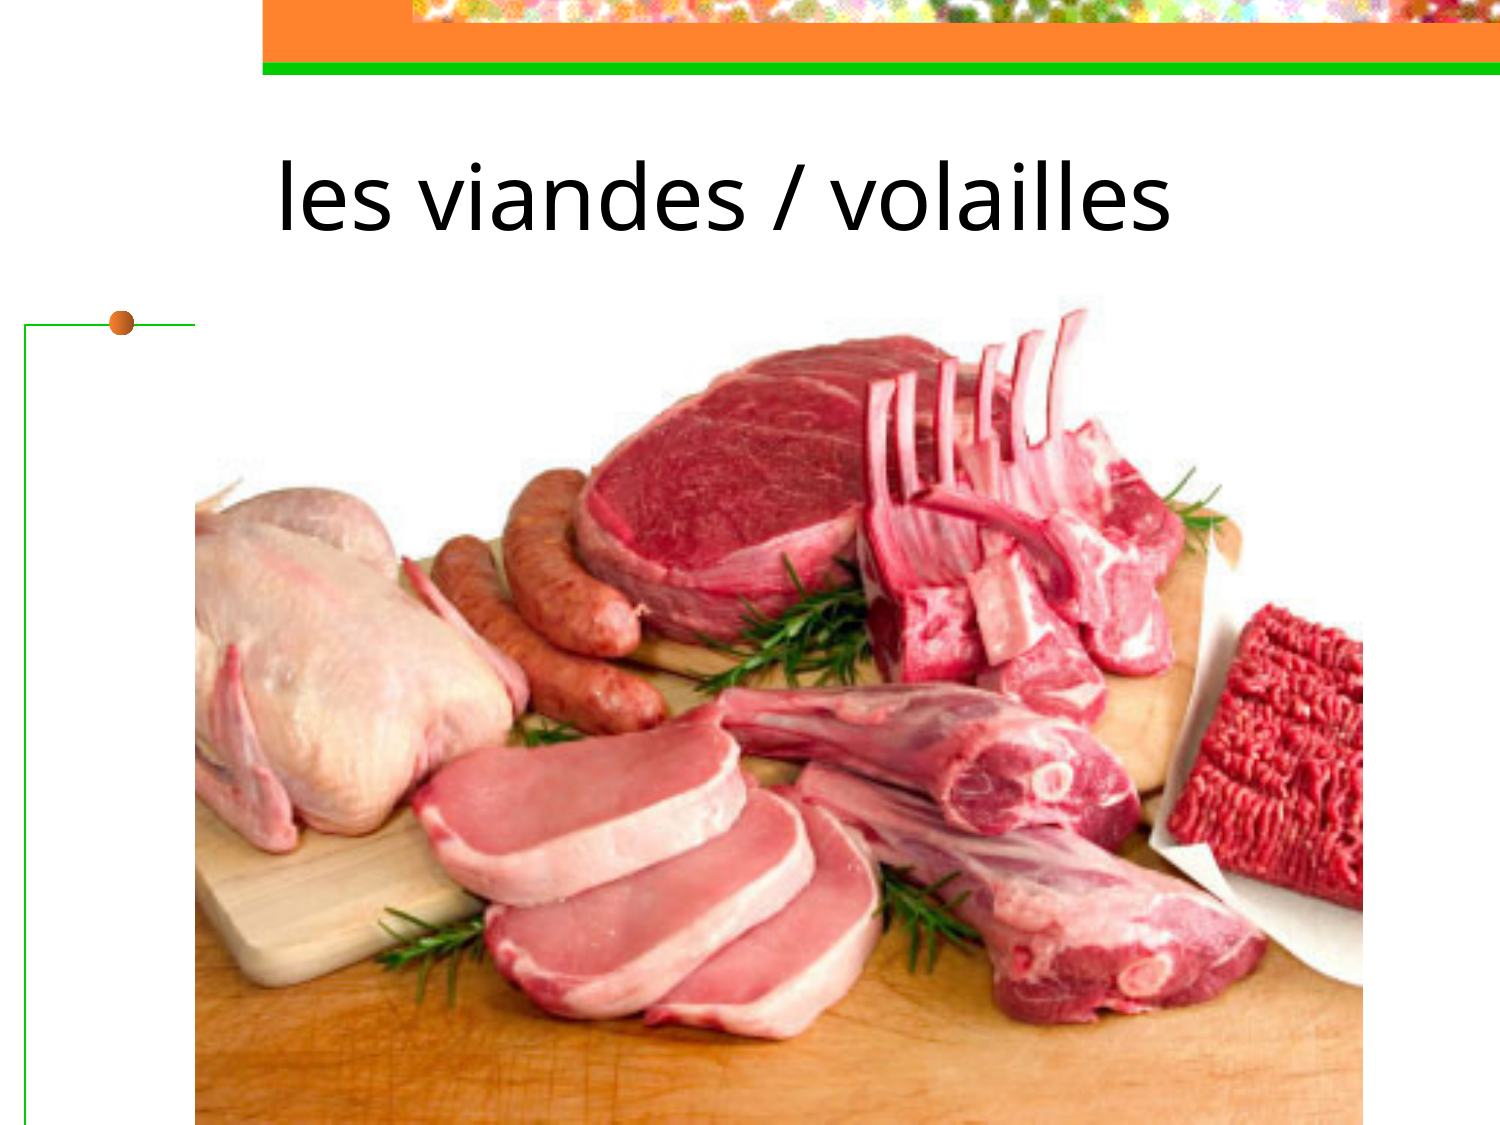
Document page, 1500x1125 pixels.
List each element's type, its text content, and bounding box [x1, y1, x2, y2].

picture [412, 0, 1500, 23]
title les viandes / volailles [87, 99, 1363, 288]
picture [195, 249, 1363, 1125]
